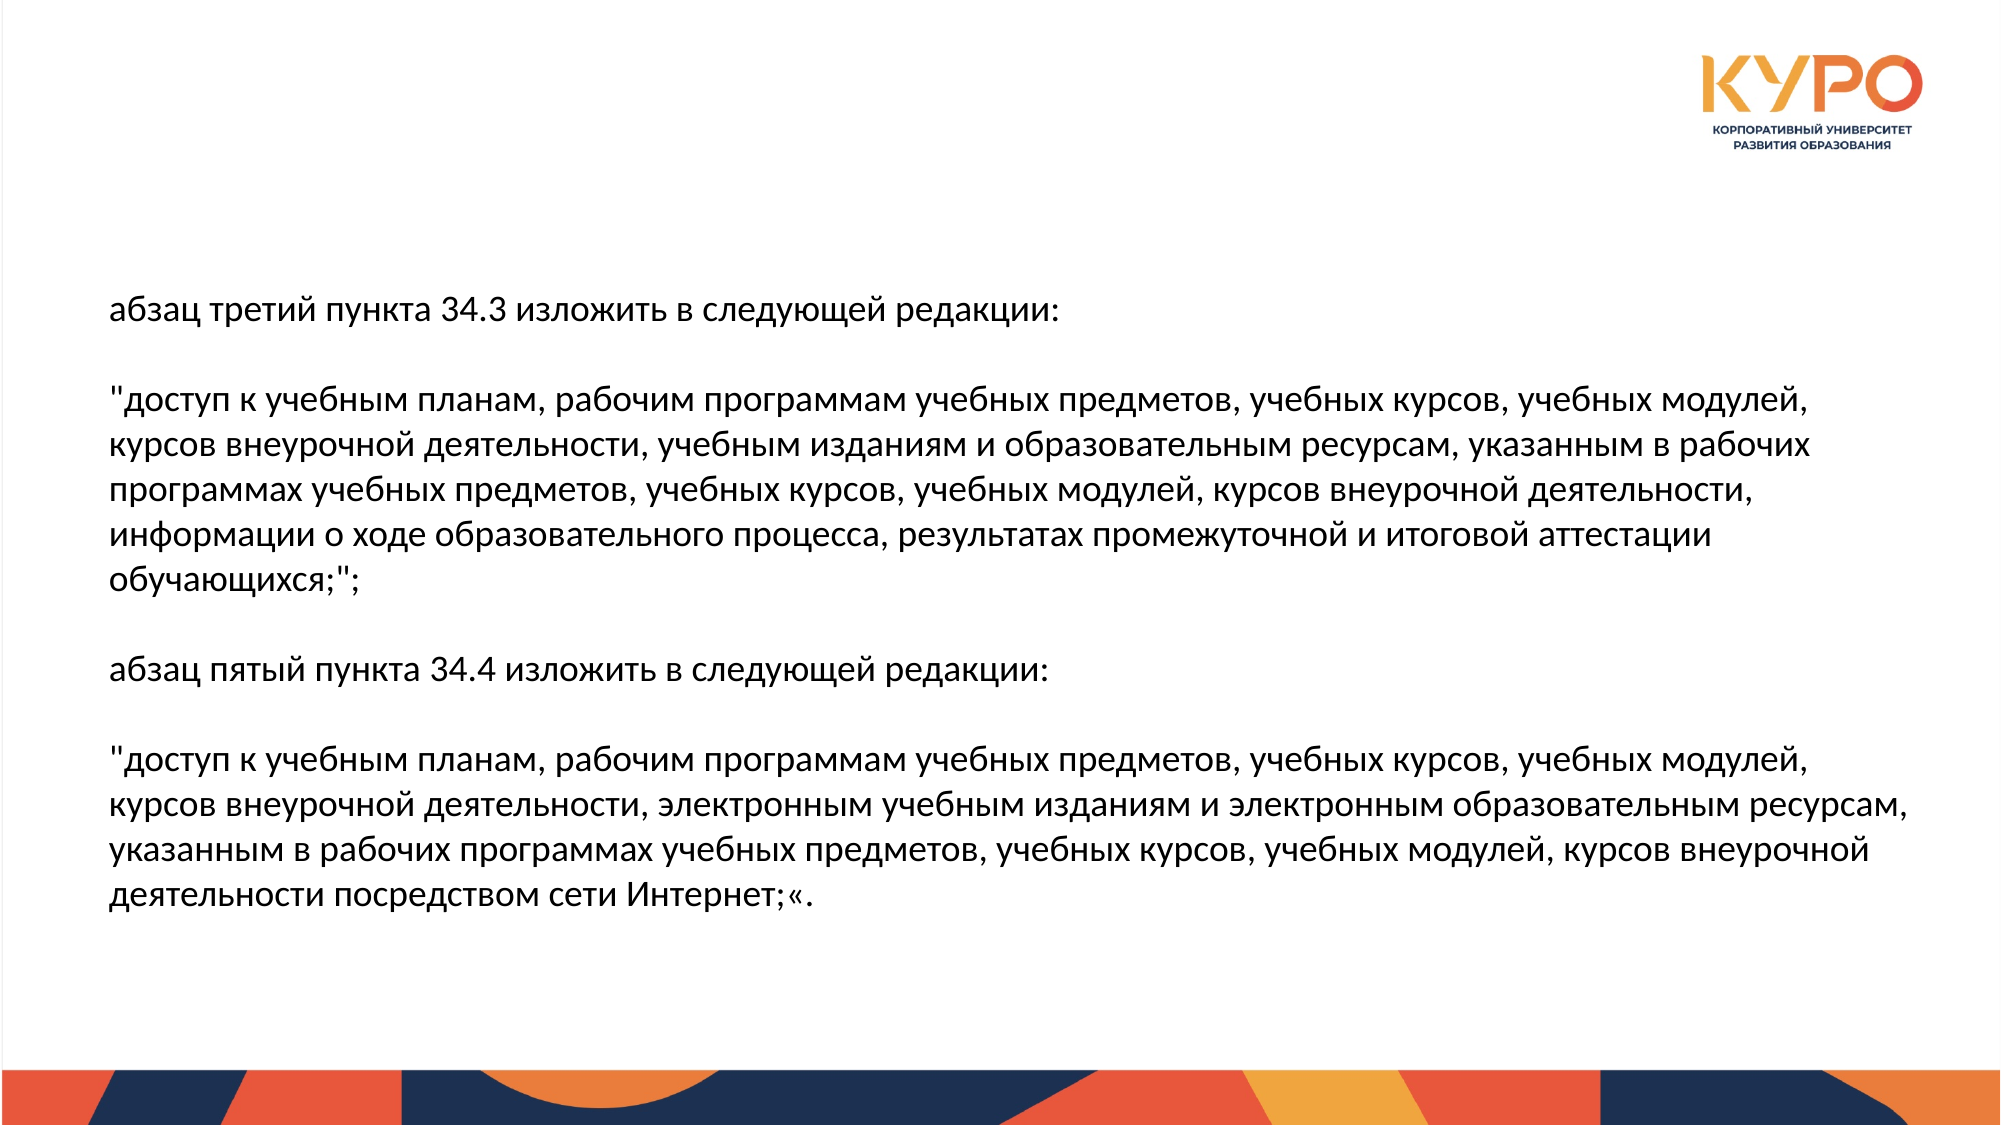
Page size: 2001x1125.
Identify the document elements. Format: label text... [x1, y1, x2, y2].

text_box абзац третий пункта 34.3 изложить в следующей редакции: "доступ к учебным планам, рабочим программам учебных предметов, учебных курсов, учебных модулей, курсов внеурочной деятельности, учебным изданиям и образовательным ресурсам, указанным в рабочих программах учебных предметов, учебных курсов, учебных модулей, курсов внеурочной деятельности, информации о ходе образовательного процесса, результатах промежуточной и итоговой аттестации обучающихся;"; абзац пятый пункта 34.4 изложить в следующей редакции: "доступ к учебным планам, рабочим программам учебных предметов, учебных курсов, учебных модулей, курсов внеурочной деятельности, электронным учебным изданиям и электронным образовательным ресурсам, указанным в рабочих программах учебных предметов, учебных курсов, учебных модулей, курсов внеурочной деятельности посредством сети Интернет;«. [94, 276, 1930, 922]
picture [0, 0, 2001, 1125]
